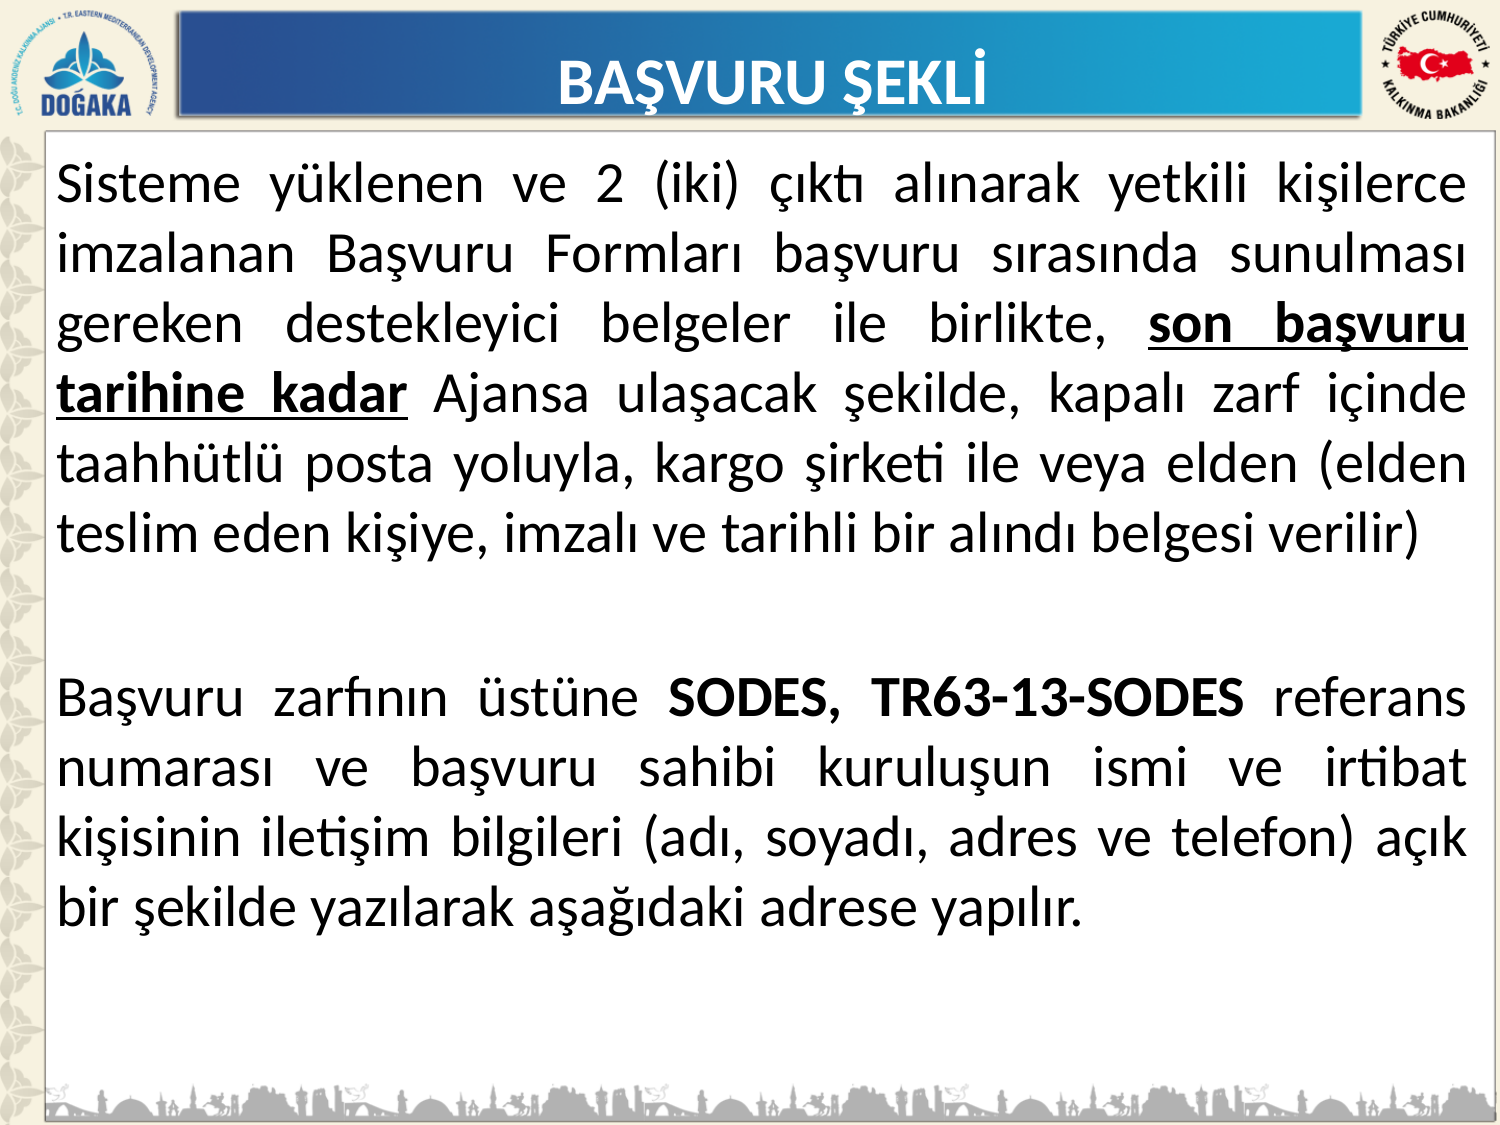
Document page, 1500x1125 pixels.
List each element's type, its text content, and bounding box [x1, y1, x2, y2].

title BAŞVURU ŞEKLİ [171, 30, 1376, 126]
list Sisteme yüklenen ve 2 (iki) çıktı alınarak yetkili kişilerce imzalanan Başvuru Formları başvuru sırasında sunulması gereken destekleyici belgeler ile birlikte, son başvuru tarihine kadar Ajansa ulaşacak şekilde, kapalı zarf içinde taahhütlü posta yoluyla, kargo şirketi ile veya elden (elden teslim eden kişiye, imzalı ve tarihli bir alındı belgesi verilir) Başvuru zarfının üstüne SODES, TR63-13-SODES referans numarası ve başvuru sahibi kuruluşun ismi ve irtibat kişisinin iletişim bilgileri (adı, soyadı, adres ve telefon) açık bir şekilde yazılarak aşağıdaki adrese yapılır. [41, 137, 1483, 1071]
picture [0, 0, 1500, 1125]
